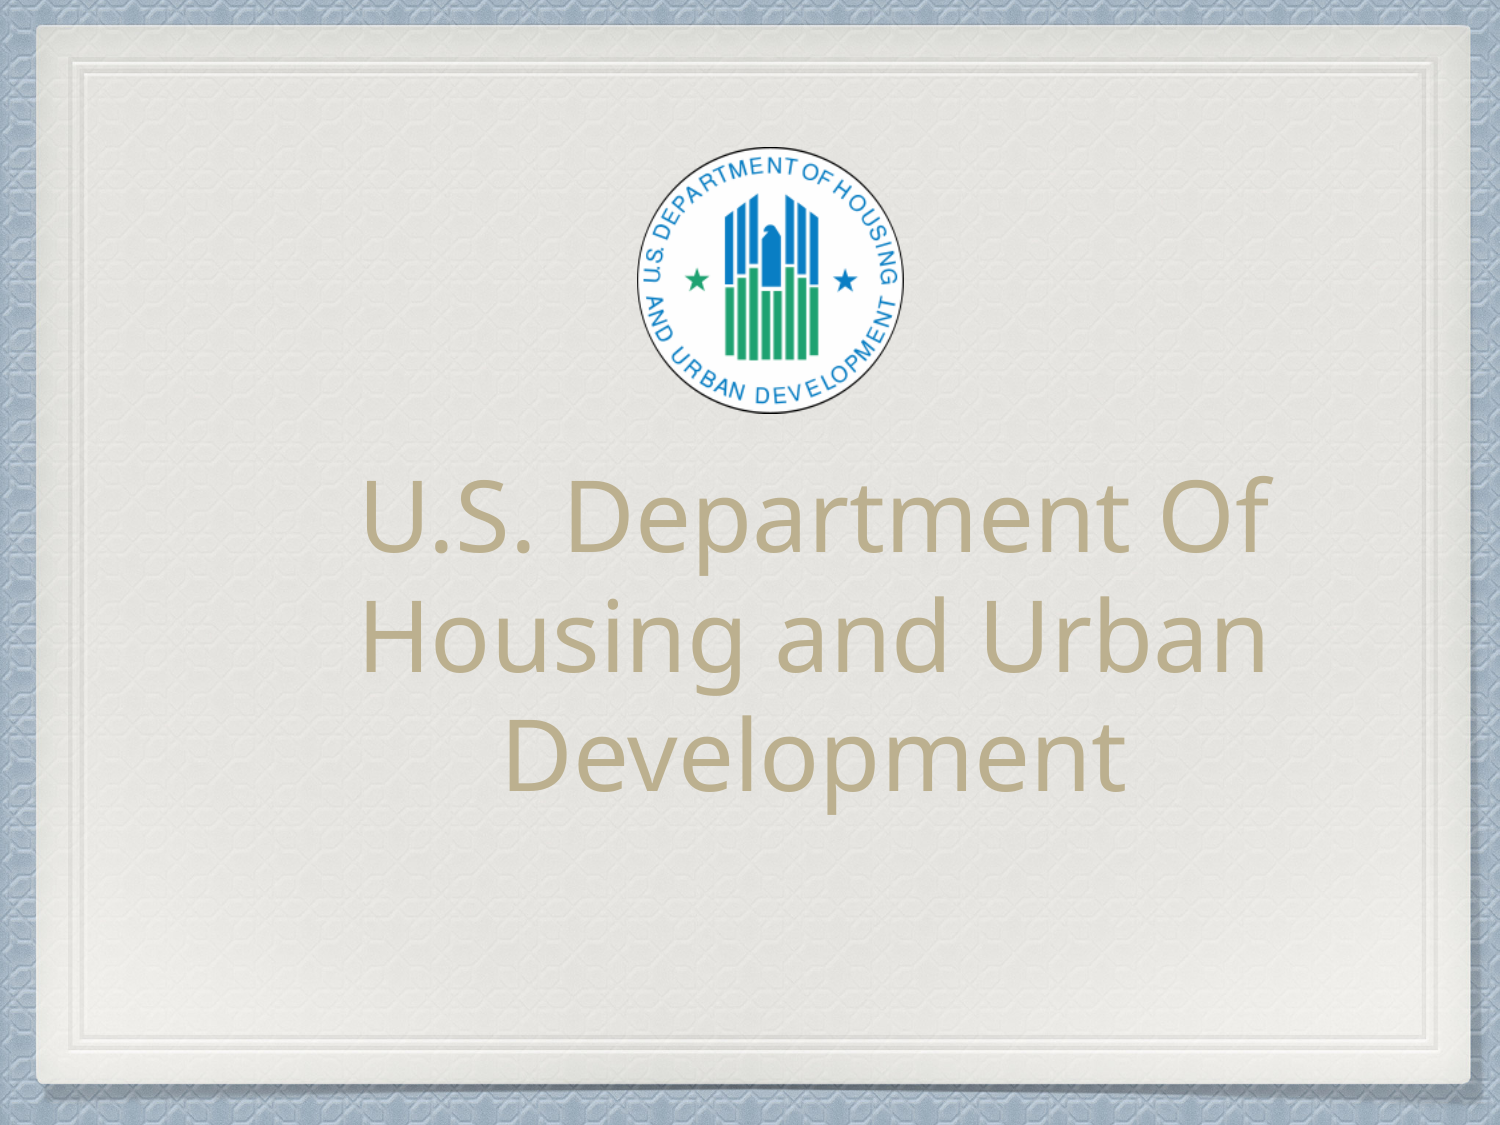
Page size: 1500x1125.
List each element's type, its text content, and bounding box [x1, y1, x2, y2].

title U.S. Department Of Housing and Urban Development [210, 238, 1418, 1027]
picture [0, 0, 1500, 1125]
